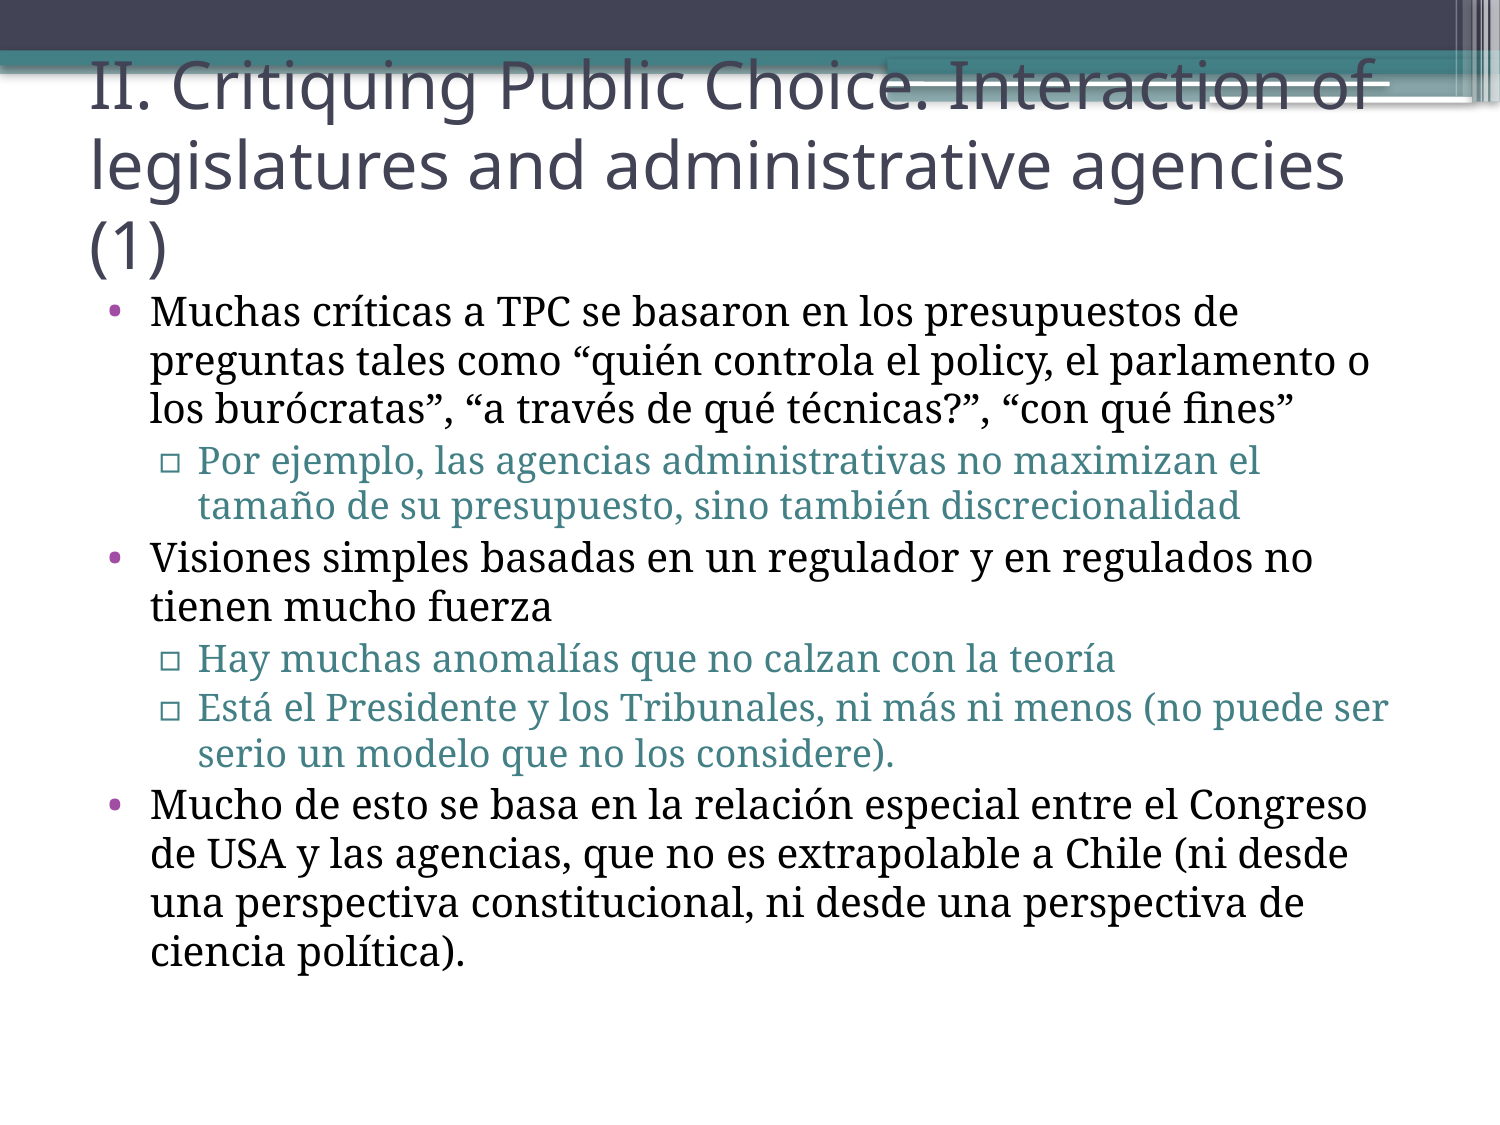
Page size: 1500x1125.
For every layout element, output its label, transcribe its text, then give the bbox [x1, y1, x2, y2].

title II. Critiquing Public Choice. Interaction of legislatures and administrative agencies (1) [75, 75, 1425, 250]
list Muchas críticas a TPC se basaron en los presupuestos de preguntas tales como “quién controla el policy, el parlamento o los burócratas”, “a través de qué técnicas?”, “con qué fines” Por ejemplo, las agencias administrativas no maximizan el tamaño de su presupuesto, sino también discrecionalidad Visiones simples basadas en un regulador y en regulados no tienen mucho fuerza Hay muchas anomalías que no calzan con la teoría Está el Presidente y los Tribunales, ni más ni menos (no puede ser serio un modelo que no los considere). Mucho de esto se basa en la relación especial entre el Congreso de USA y las agencias, que no es extrapolable a Chile (ni desde una perspectiva constitucional, ni desde una perspectiva de ciencia política). [75, 277, 1425, 988]
